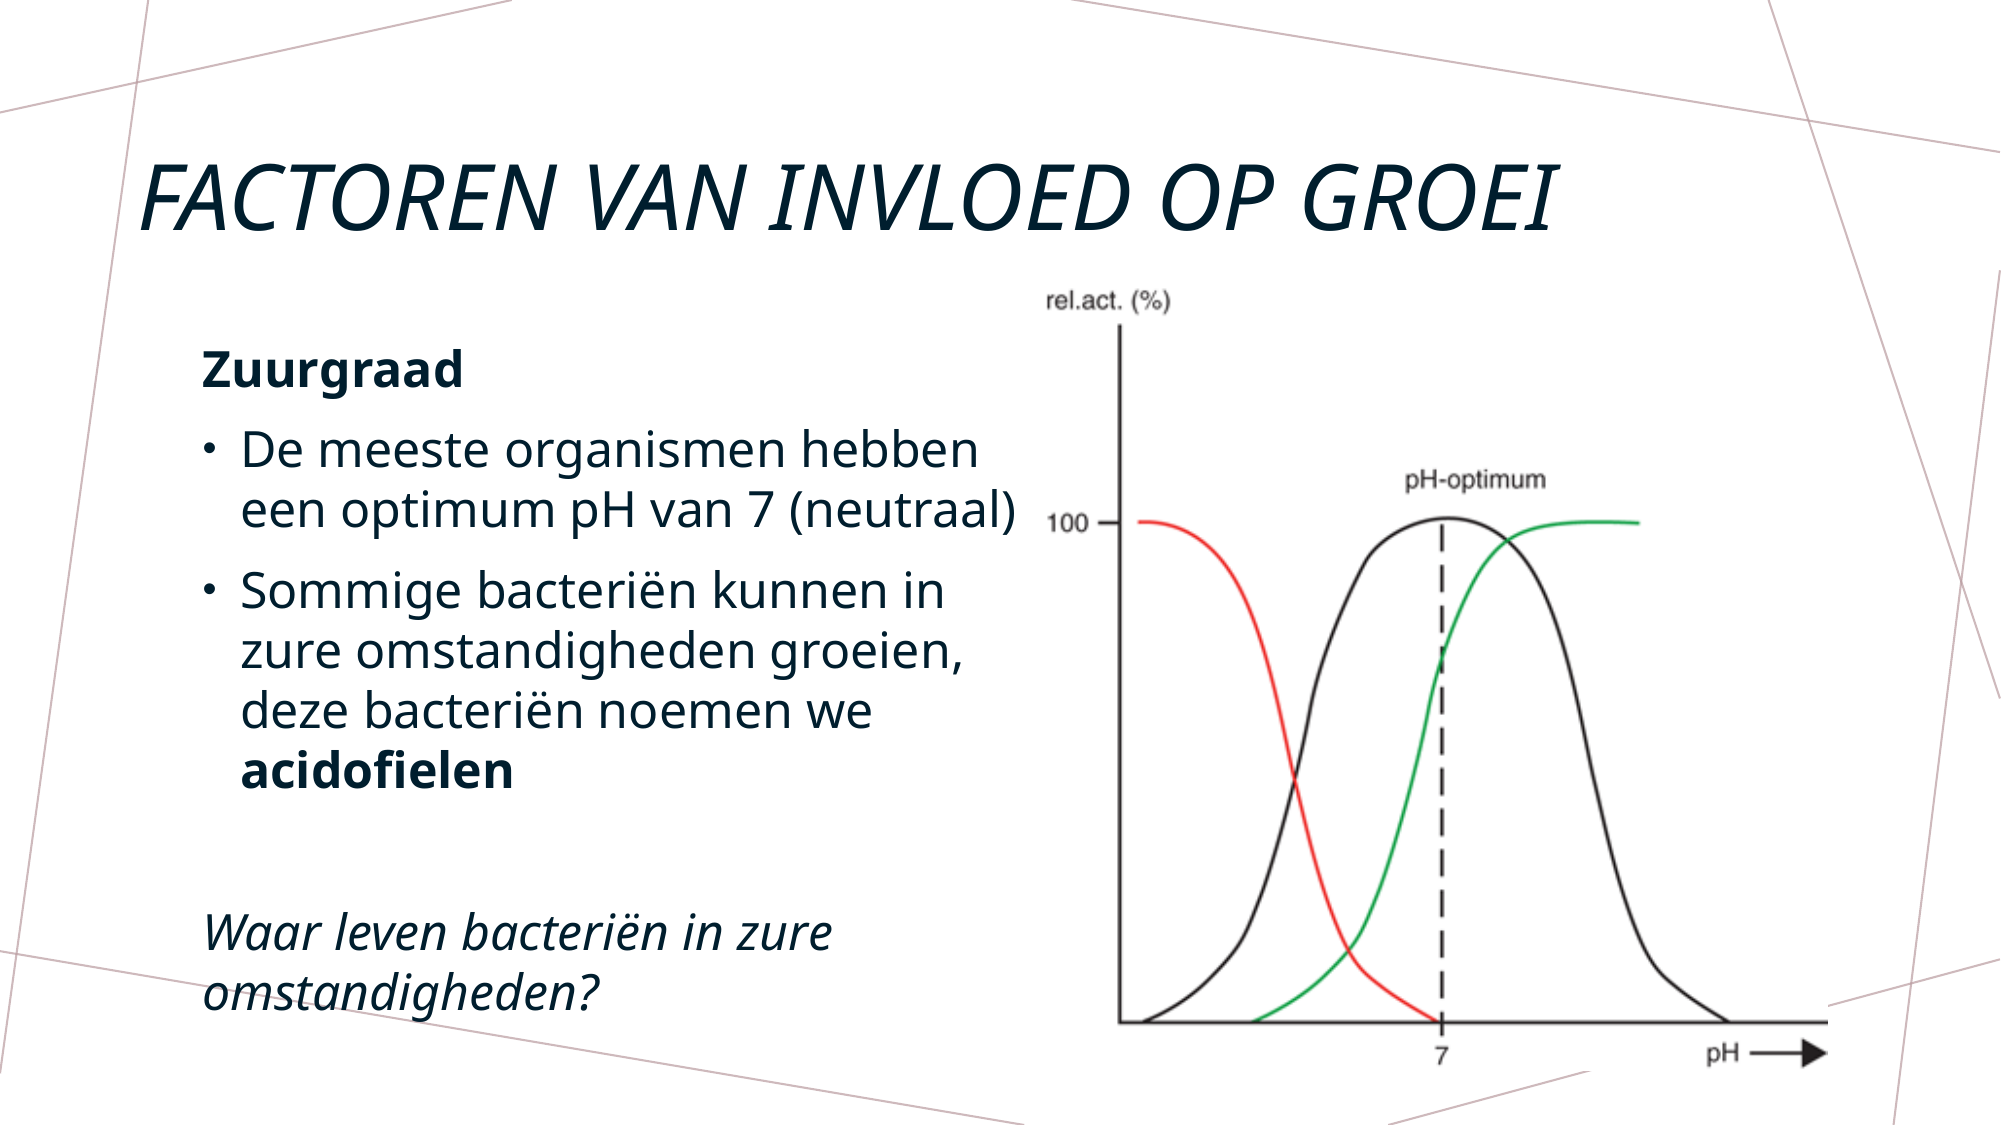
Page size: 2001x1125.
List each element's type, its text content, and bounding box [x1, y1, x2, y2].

list Zuurgraad De meeste organismen hebben een optimum pH van 7 (neutraal) Sommige bacteriën kunnen in zure omstandigheden groeien, deze bacteriën noemen we acidofielen Waar leven bacteriën in zure omstandigheden? [187, 329, 1047, 1125]
title Factoren van invloed op groei [122, 87, 1851, 315]
picture [1046, 287, 1828, 1071]
